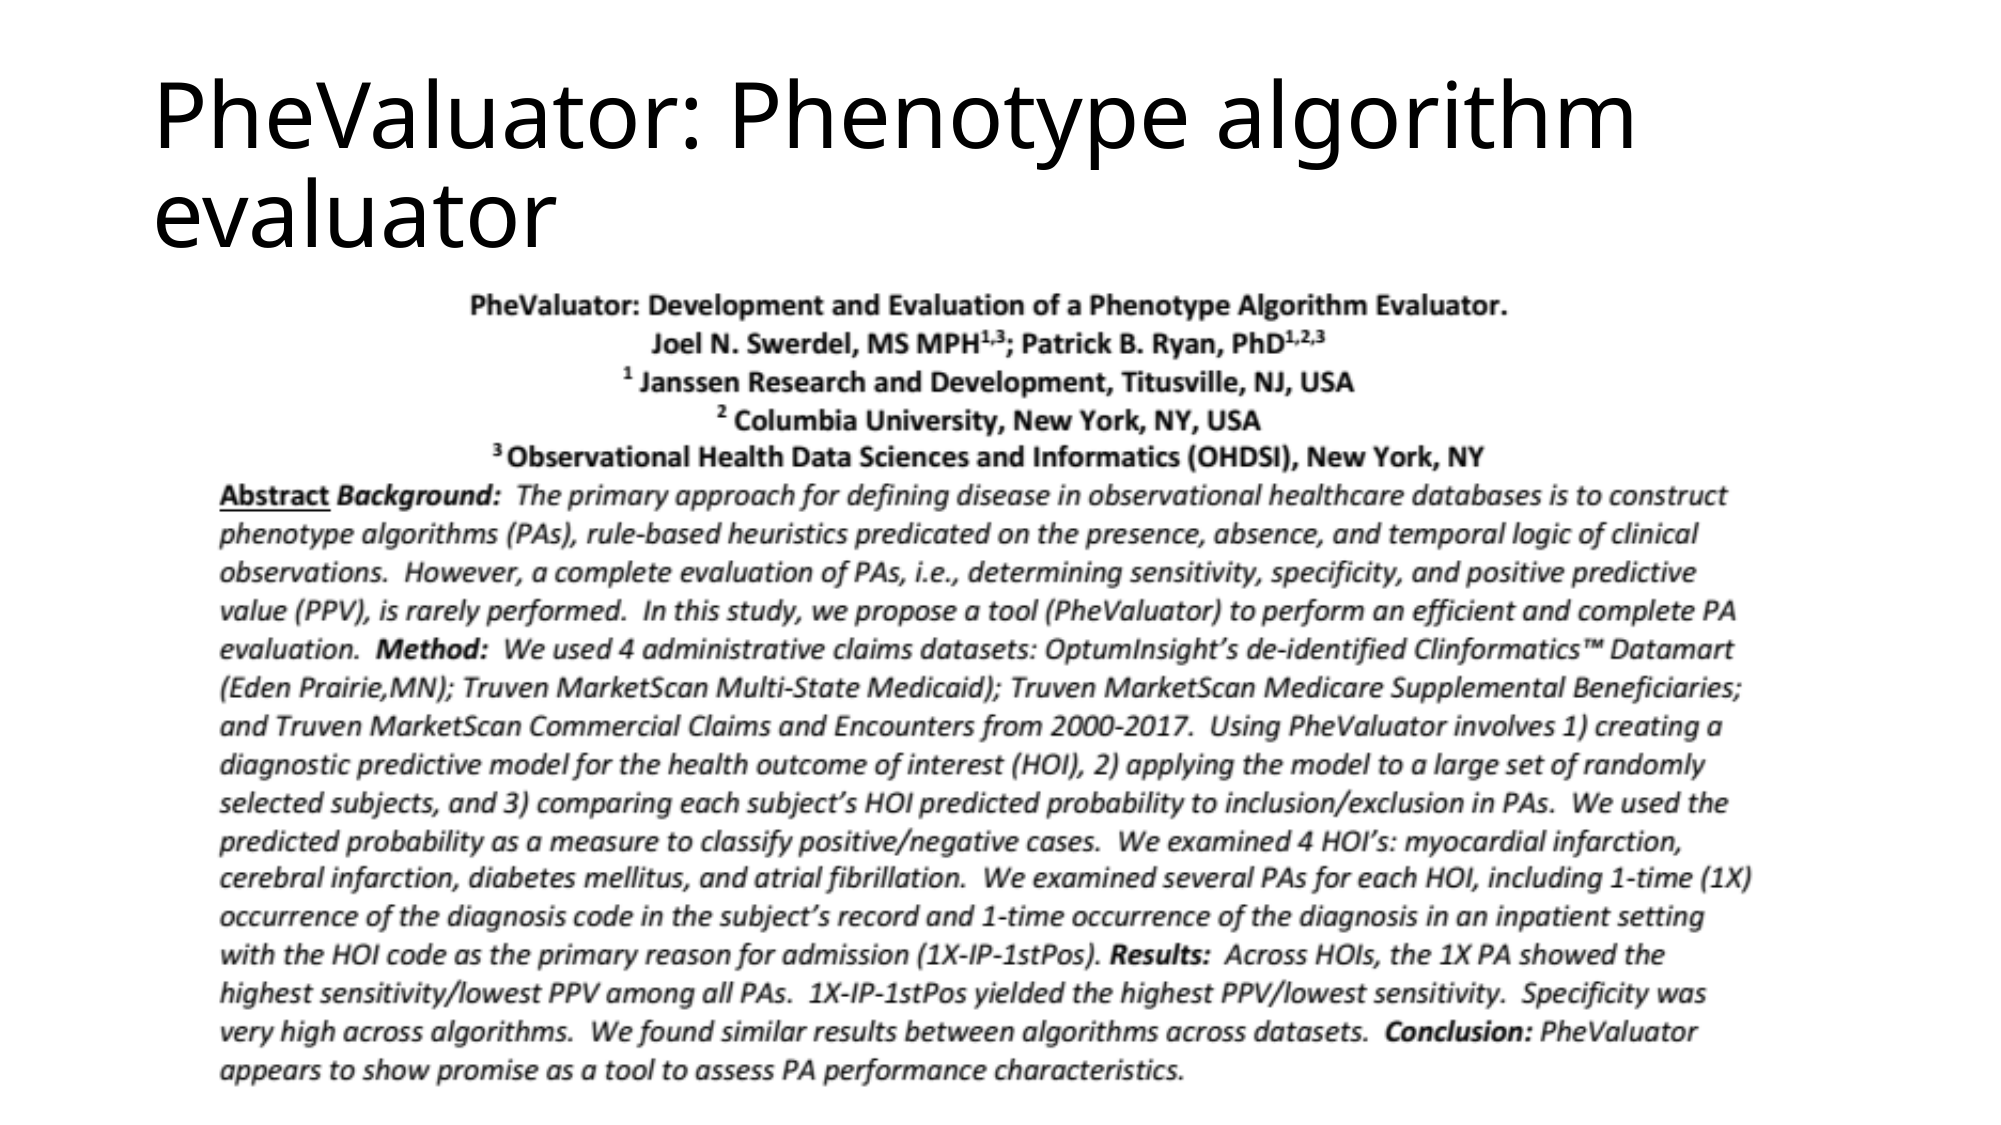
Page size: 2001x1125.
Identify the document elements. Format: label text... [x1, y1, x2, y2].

picture [186, 277, 1772, 1091]
title PheValuator: Phenotype algorithm evaluator [137, 59, 1863, 278]
